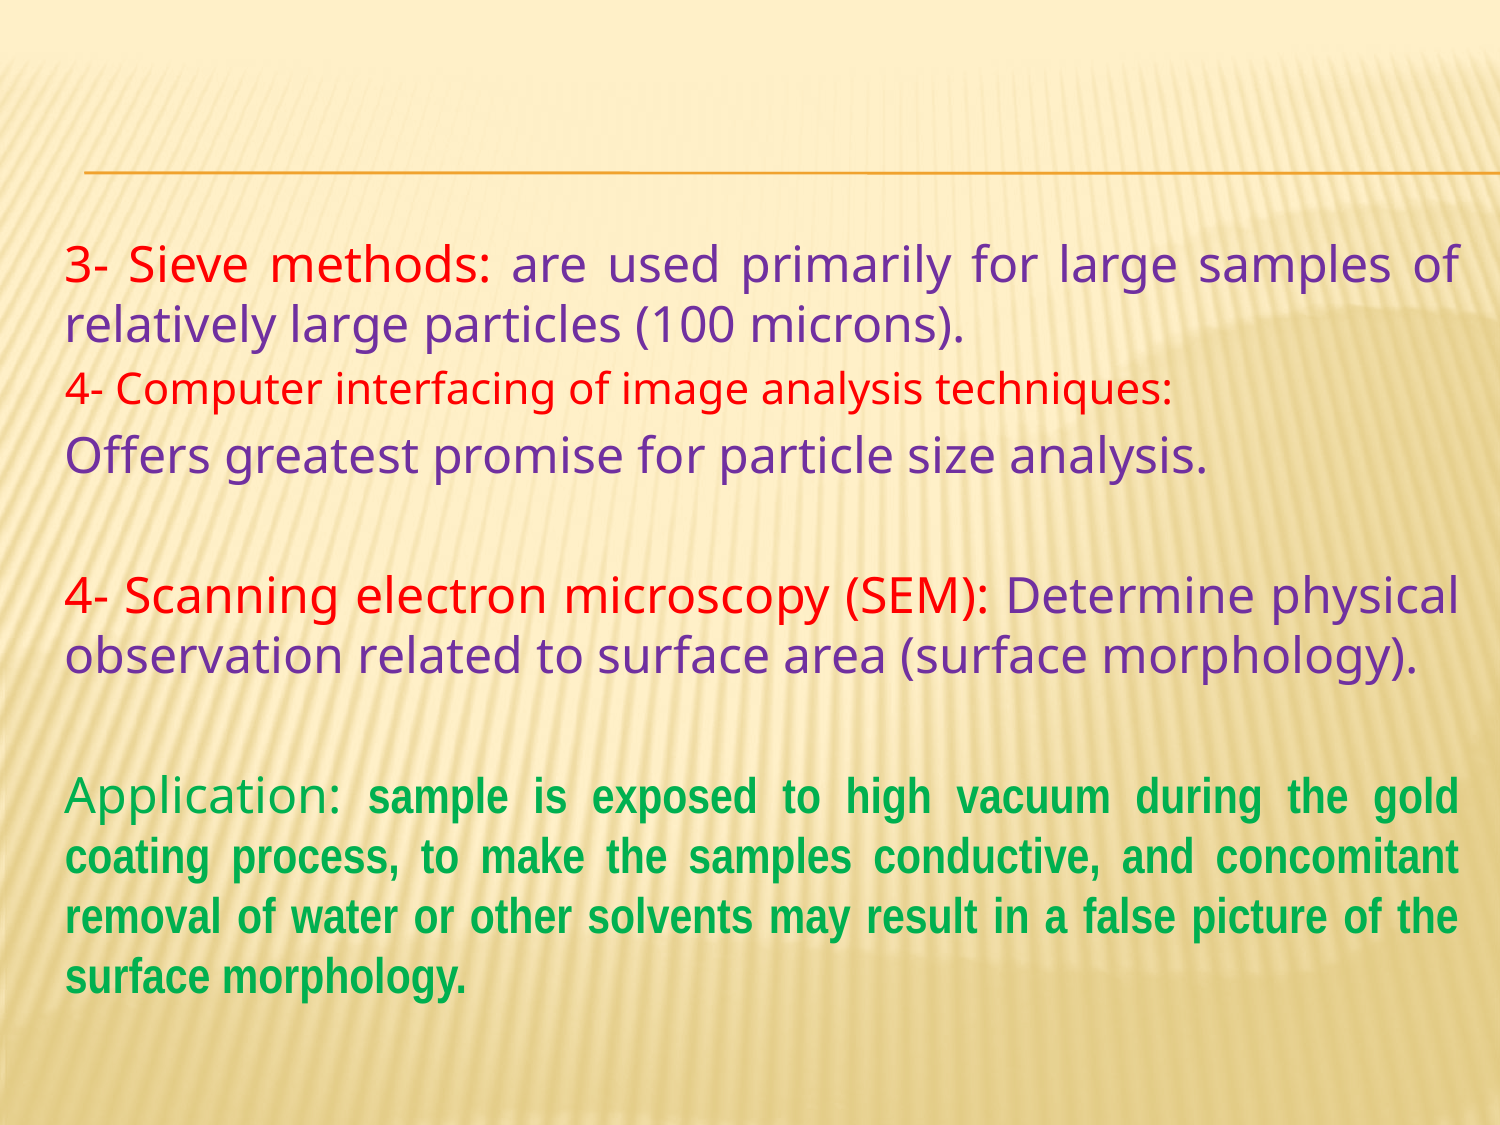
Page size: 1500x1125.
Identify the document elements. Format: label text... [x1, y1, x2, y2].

list 3- Sieve methods: are used primarily for large samples of relatively large particles (100 microns). 4- Computer interfacing of image analysis techniques: Offers greatest promise for particle size analysis. 4- Scanning electron microscopy (SEM): Determine physical observation related to surface area (surface morphology). Application: sample is exposed to high vacuum during the gold coating process, to make the samples conductive, and concomitant removal of water or other solvents may result in a false picture of the surface morphology. [50, 224, 1475, 1071]
